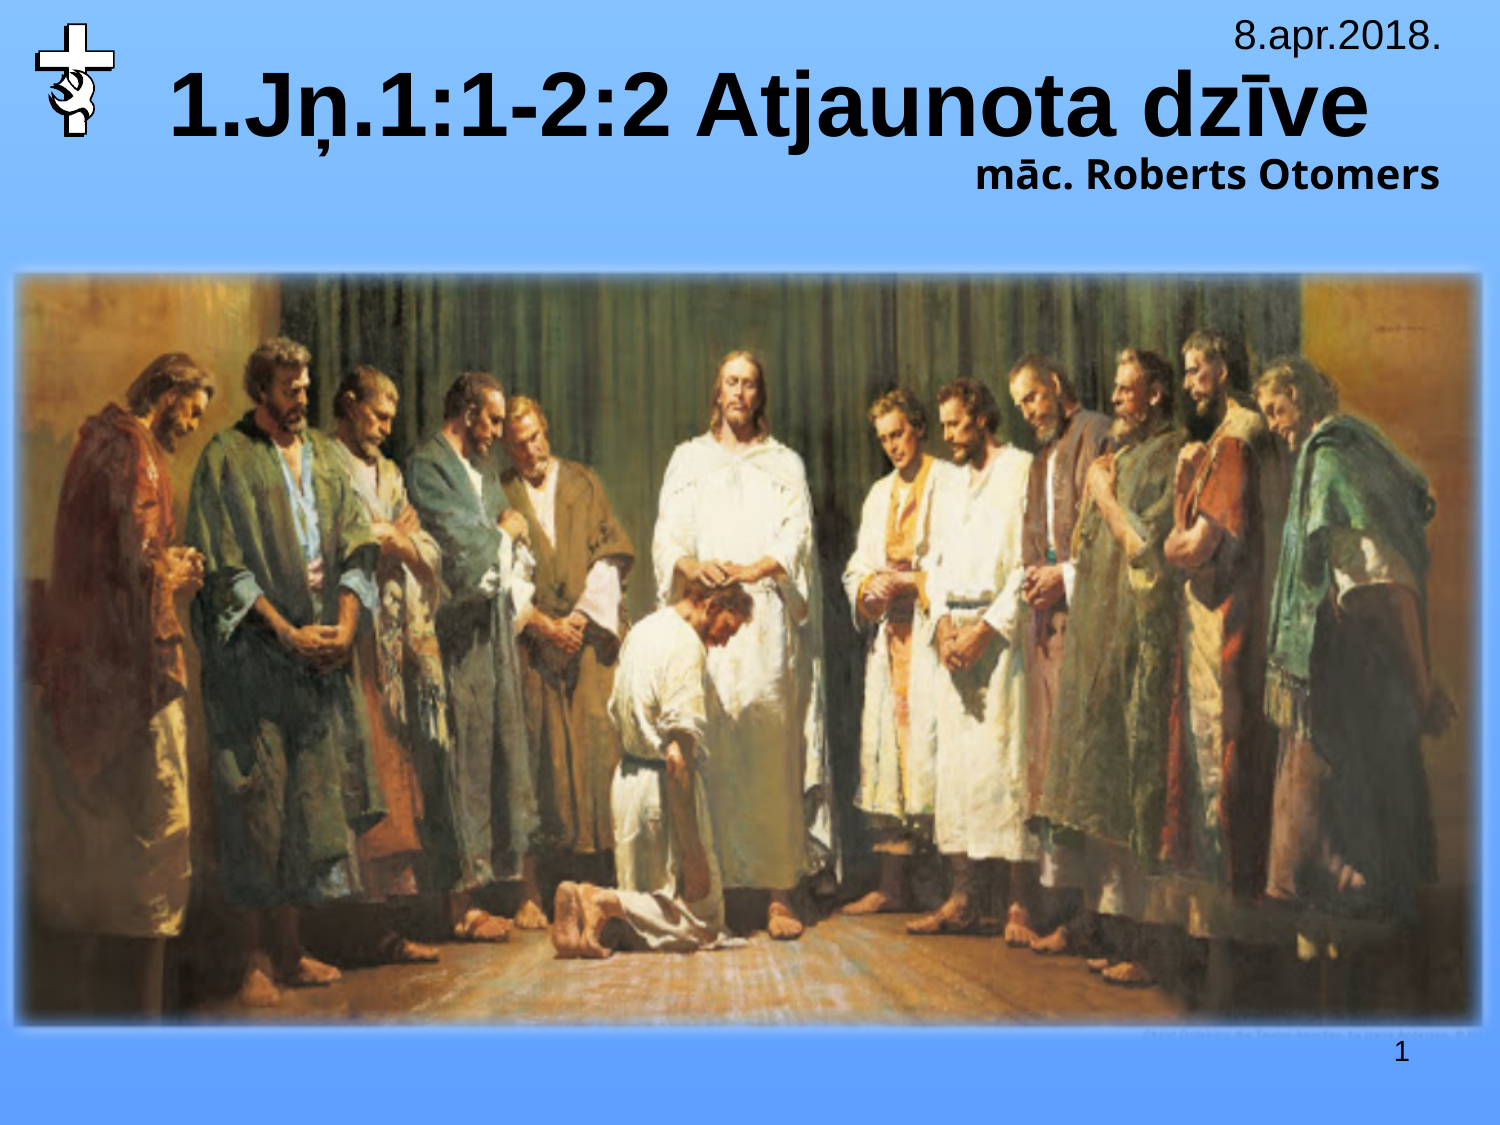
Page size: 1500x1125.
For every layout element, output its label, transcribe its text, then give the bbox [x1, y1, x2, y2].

title 1.Jņ.1:1-2:2 Atjaunota dzīve [40, 11, 1500, 188]
text_box 8.apr.2018. [1218, 0, 1500, 65]
picture [34, 23, 116, 138]
picture [0, 257, 1498, 1044]
slide_number 1 [1074, 1052, 1426, 1103]
text_box māc. Roberts Otomers [915, 140, 1500, 206]
